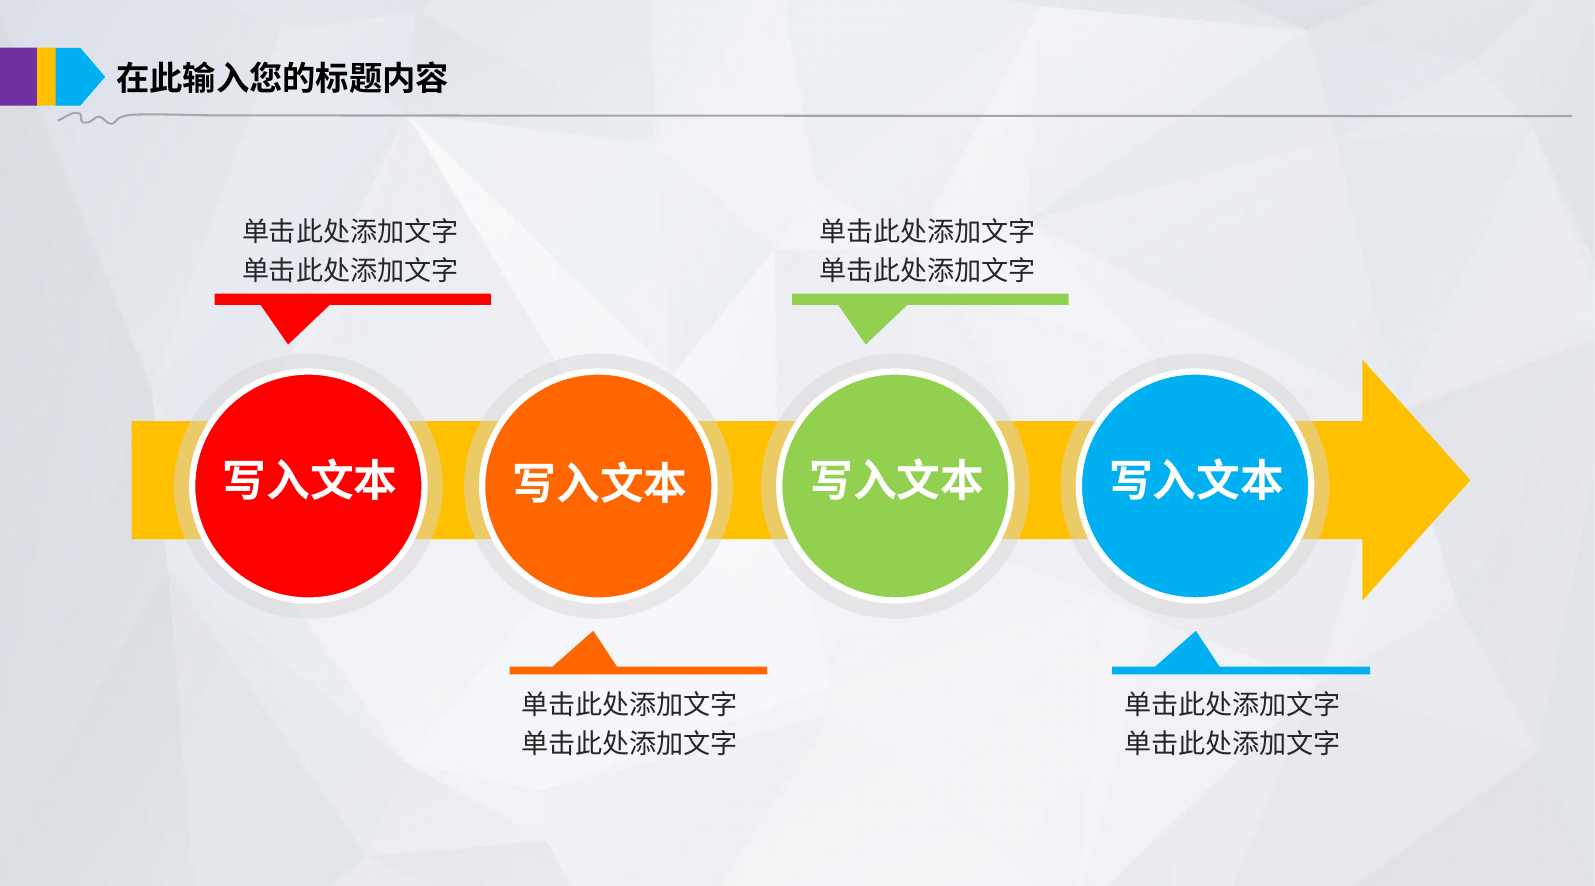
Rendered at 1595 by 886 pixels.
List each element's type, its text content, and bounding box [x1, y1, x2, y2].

picture [0, 0, 1595, 886]
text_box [0, 47, 106, 106]
text_box [212, 291, 494, 347]
text_box [507, 628, 770, 677]
text_box [1351, 359, 1471, 601]
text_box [57, 112, 1573, 125]
text_box 在此输入您的标题内容 [109, 51, 646, 103]
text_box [1047, 353, 1346, 619]
text_box [131, 421, 156, 540]
text_box 单击此处添加文字 单击此处添加文字 [226, 200, 484, 294]
text_box [790, 291, 1071, 347]
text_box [748, 353, 1046, 619]
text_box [459, 353, 747, 619]
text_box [161, 353, 459, 619]
text_box 单击此处添加文字 单击此处添加文字 [505, 673, 764, 767]
text_box 单击此处添加文字 单击此处添加文字 [1108, 673, 1367, 767]
text_box 单击此处添加文字 单击此处添加文字 [803, 200, 1062, 294]
text_box [1110, 628, 1373, 677]
